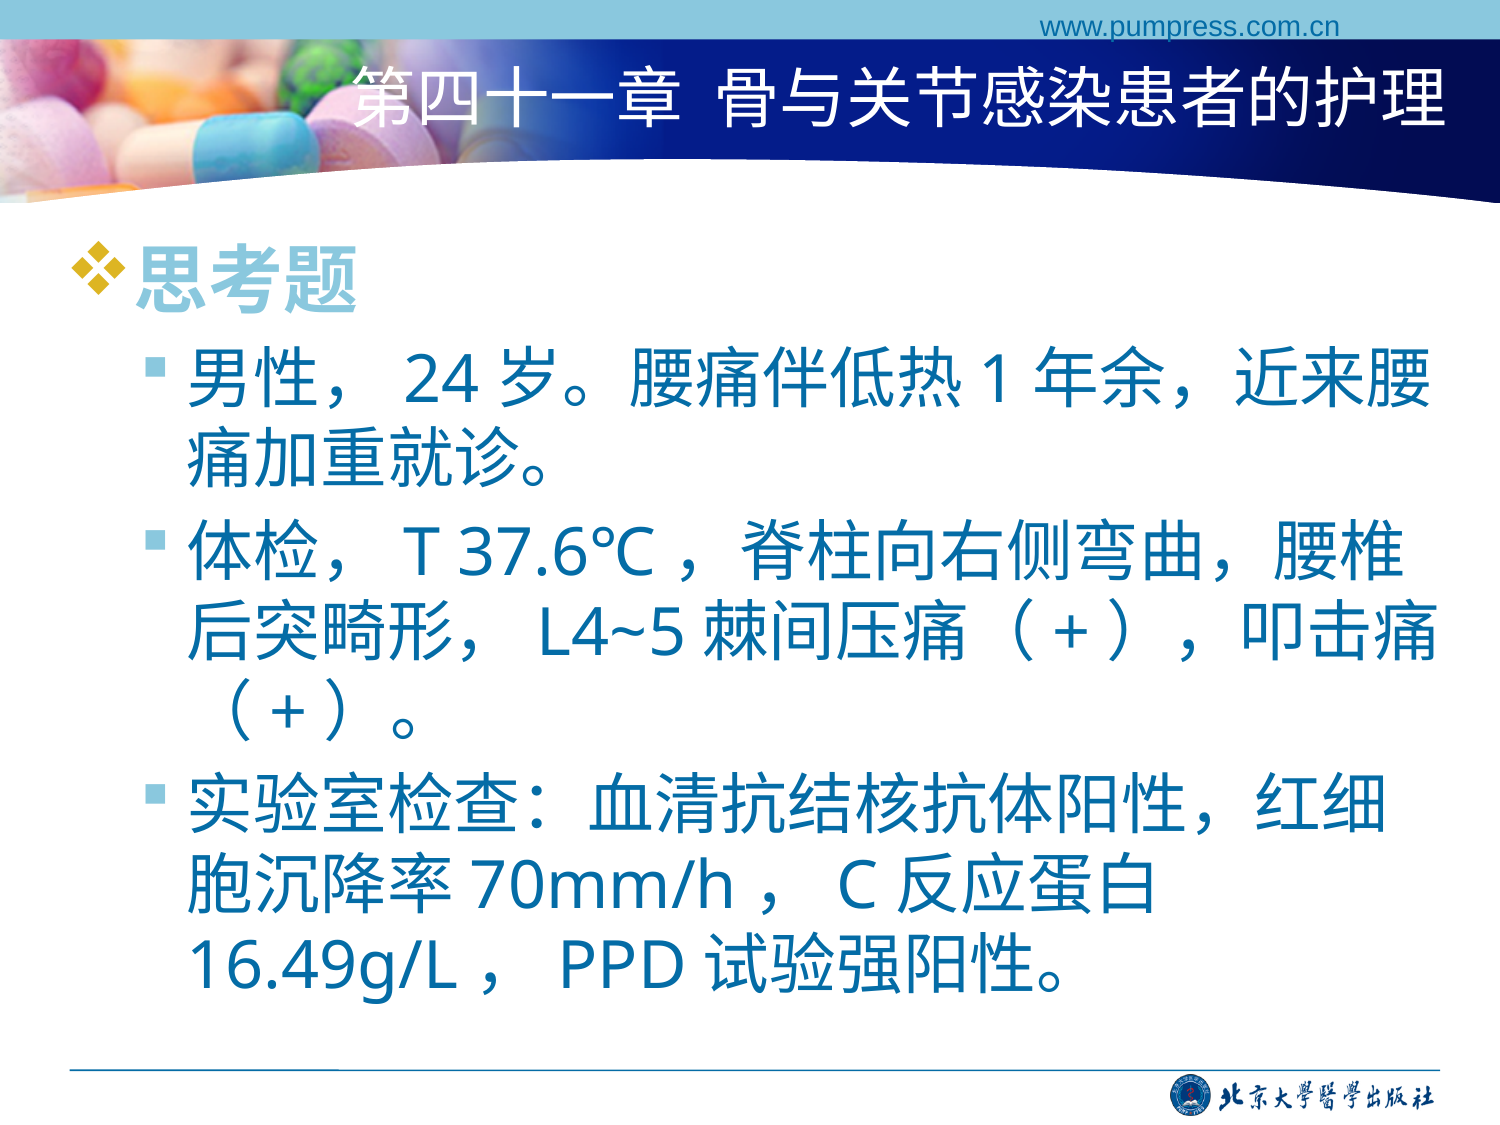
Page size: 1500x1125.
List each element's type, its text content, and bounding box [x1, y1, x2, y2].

title 第四十一章 骨与关节感染患者的护理 [137, 49, 1463, 143]
picture [0, 40, 1500, 203]
picture [1170, 1074, 1436, 1118]
list 思考题 男性，24岁。腰痛伴低热1年余，近来腰痛加重就诊。 体检，T 37.6℃，脊柱向右侧弯曲，腰椎后突畸形，L4~5棘间压痛（+），叩击痛（+）。 实验室检查：血清抗结核抗体阳性，红细胞沉降率70mm/h，C反应蛋白16.49g/L，PPD试验强阳性。 [49, 224, 1463, 1026]
slide_number www.pumpress.com.cn [1025, 0, 1463, 38]
